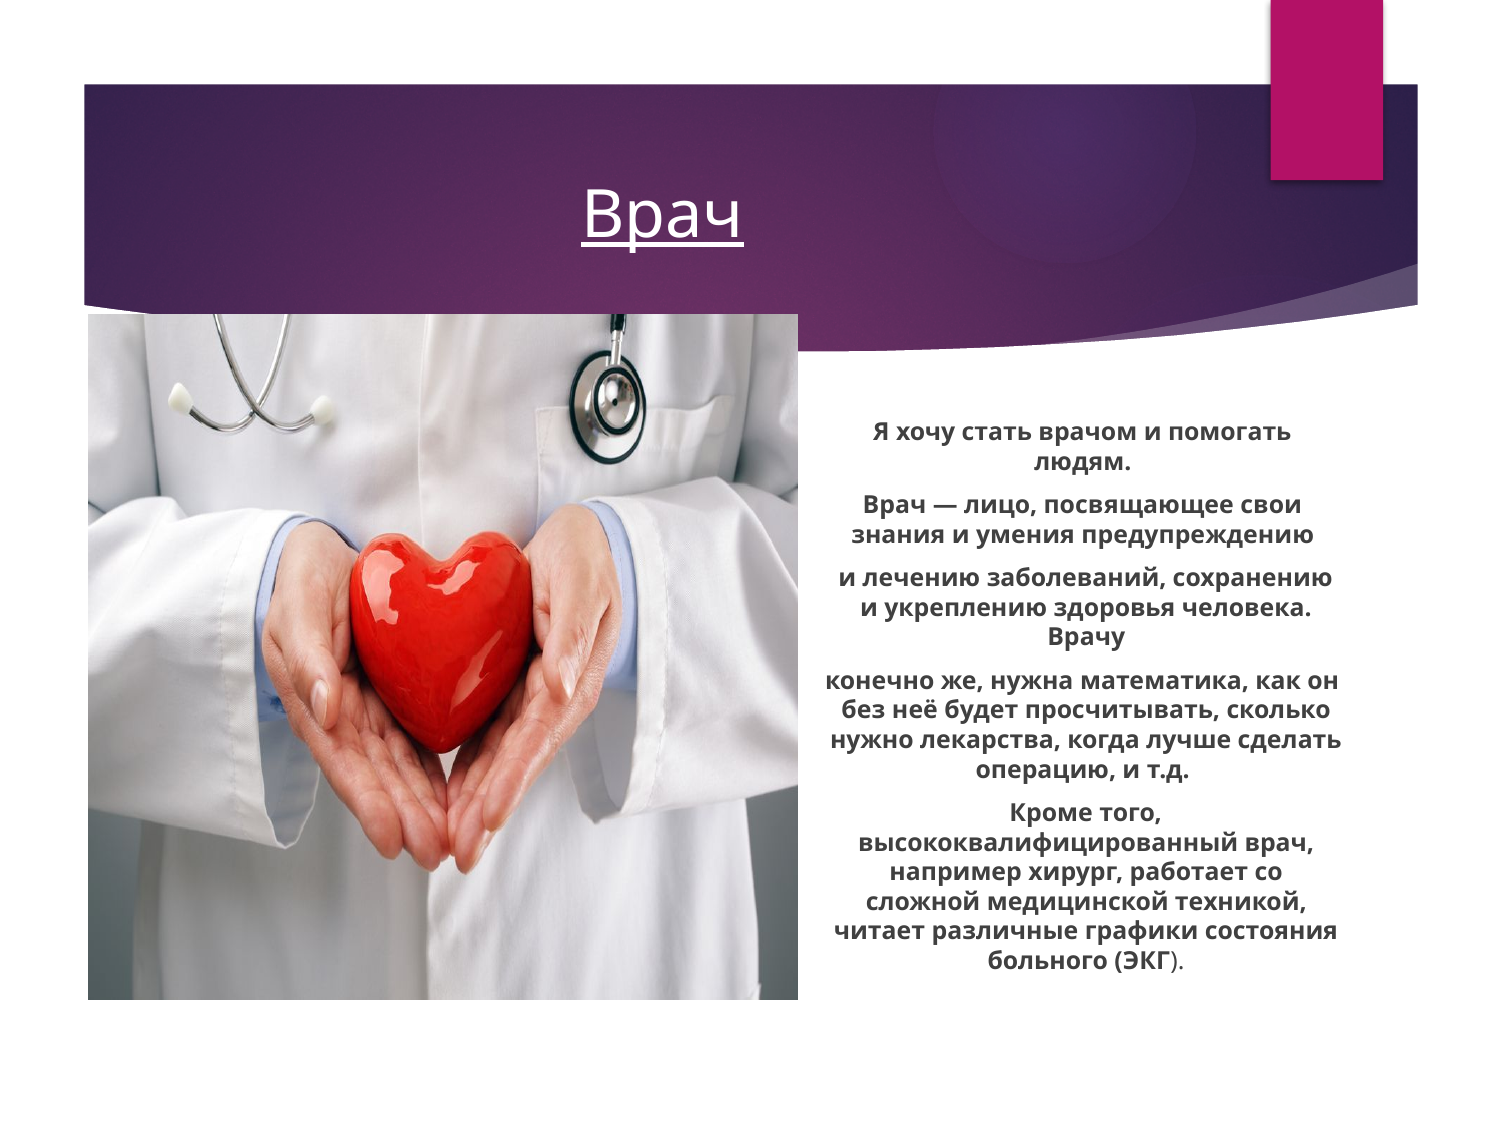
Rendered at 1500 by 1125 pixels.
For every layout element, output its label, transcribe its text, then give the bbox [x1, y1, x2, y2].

list Я хочу стать врачом и помогать людям. Врач — лицо, посвящающее свои знания и умения предупреждению и лечению заболеваний, сохранению и укреплению здоровья человека. Врачу конечно же, нужна математика, как он без неё будет просчитывать, сколько нужно лекарства, когда лучше сделать операцию, и т.д. Кроме того, высококвалифицированный врач, например хирург, работает со сложной медицинской техникой, читает различные графики состояния больного (ЭКГ). [802, 408, 1358, 988]
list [88, 314, 798, 1000]
title Врач [142, 152, 1183, 269]
